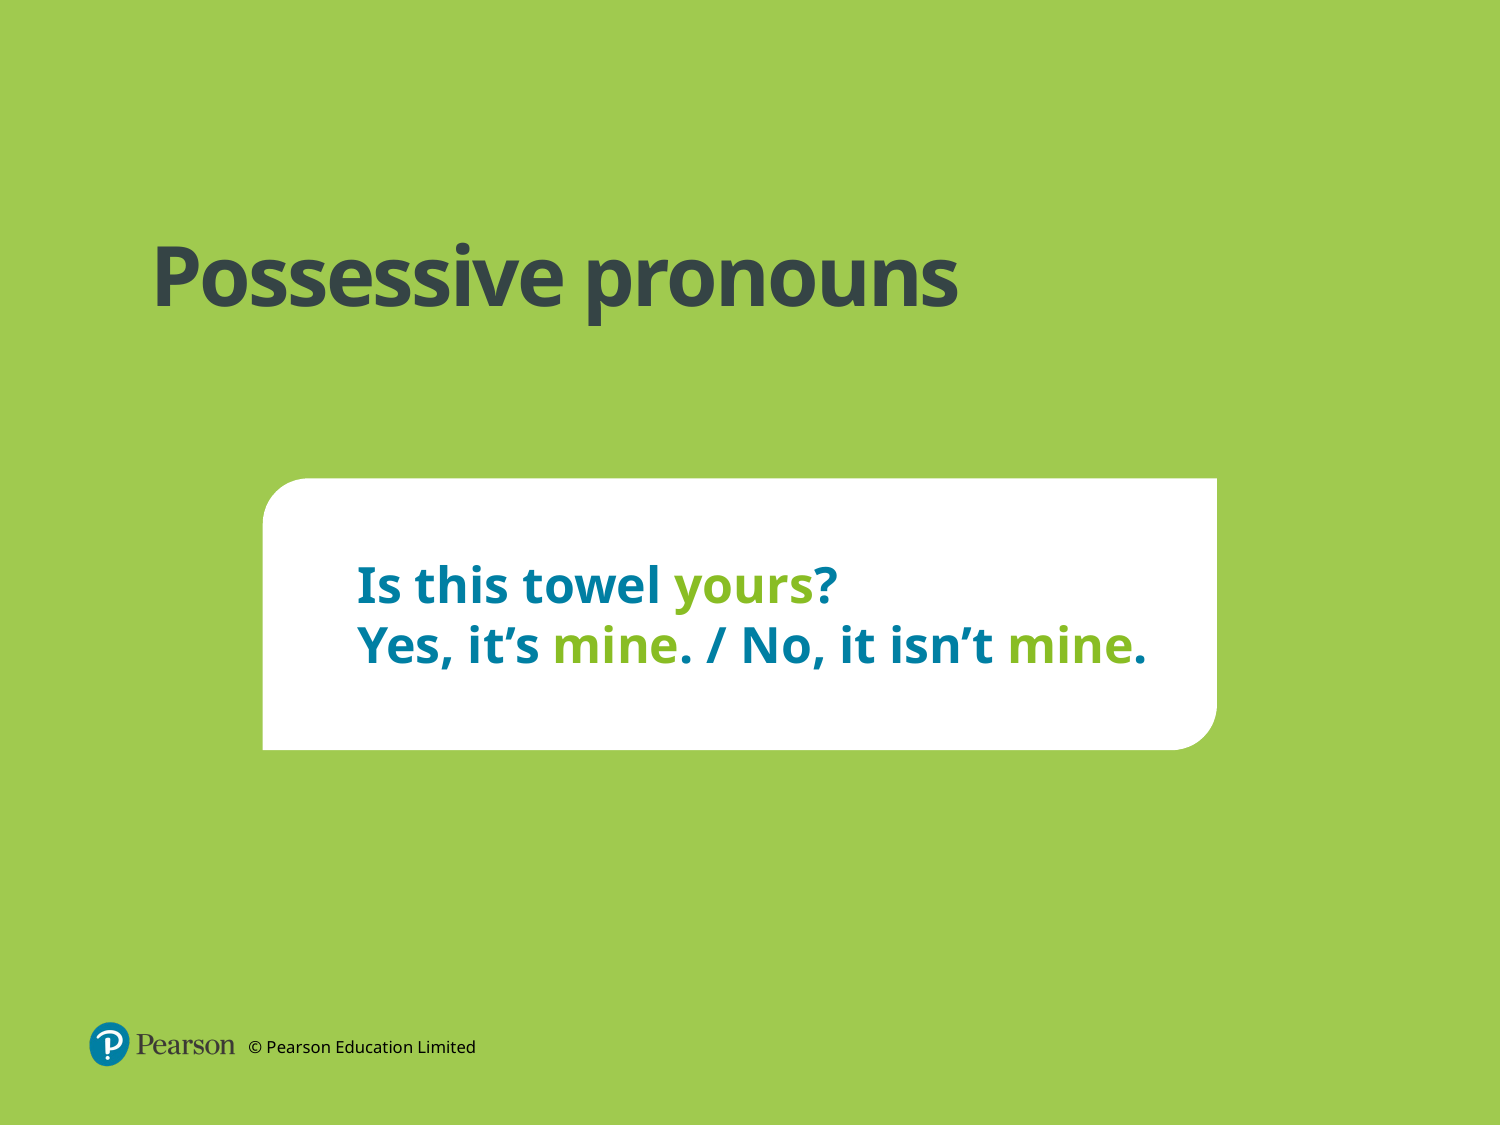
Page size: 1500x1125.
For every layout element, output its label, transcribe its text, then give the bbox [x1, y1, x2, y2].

text_box Is this towel yours? Yes, it’s mine. / No, it isn’t mine. [342, 546, 1169, 681]
picture [69, 1002, 255, 1086]
text_box [260, 476, 1219, 753]
text_box Possessive pronouns [133, 187, 1378, 359]
